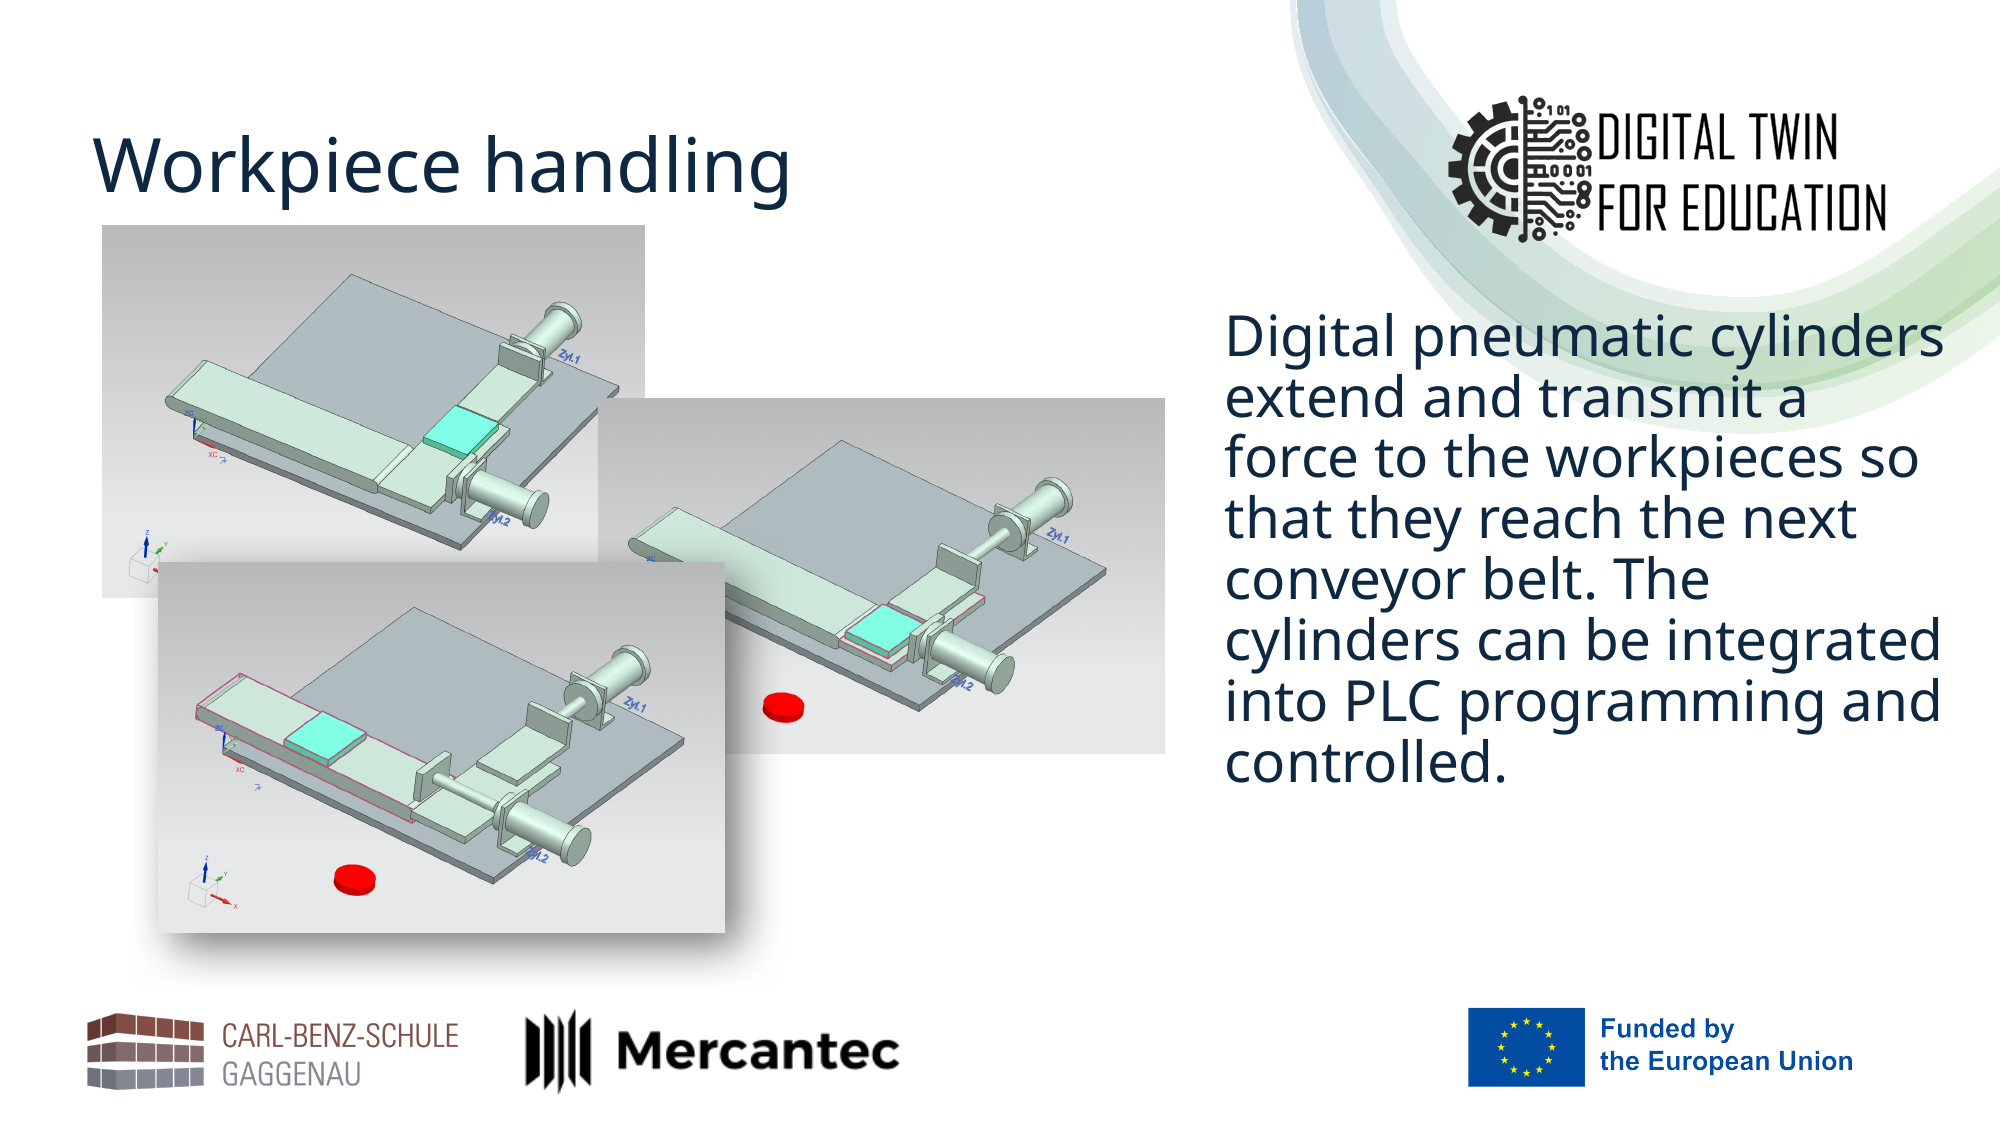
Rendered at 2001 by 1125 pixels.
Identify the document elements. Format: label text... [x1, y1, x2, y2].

text_box Digital pneumatic cylinders extend and transmit a force to the workpieces so that they reach the next conveyor belt. The cylinders can be integrated into PLC programming and controlled. [1209, 299, 1962, 853]
title Workpiece handling [77, 59, 1373, 278]
picture [1442, 88, 1904, 249]
picture [102, 225, 1166, 933]
picture [52, 991, 937, 1110]
picture [1463, 1003, 1882, 1092]
